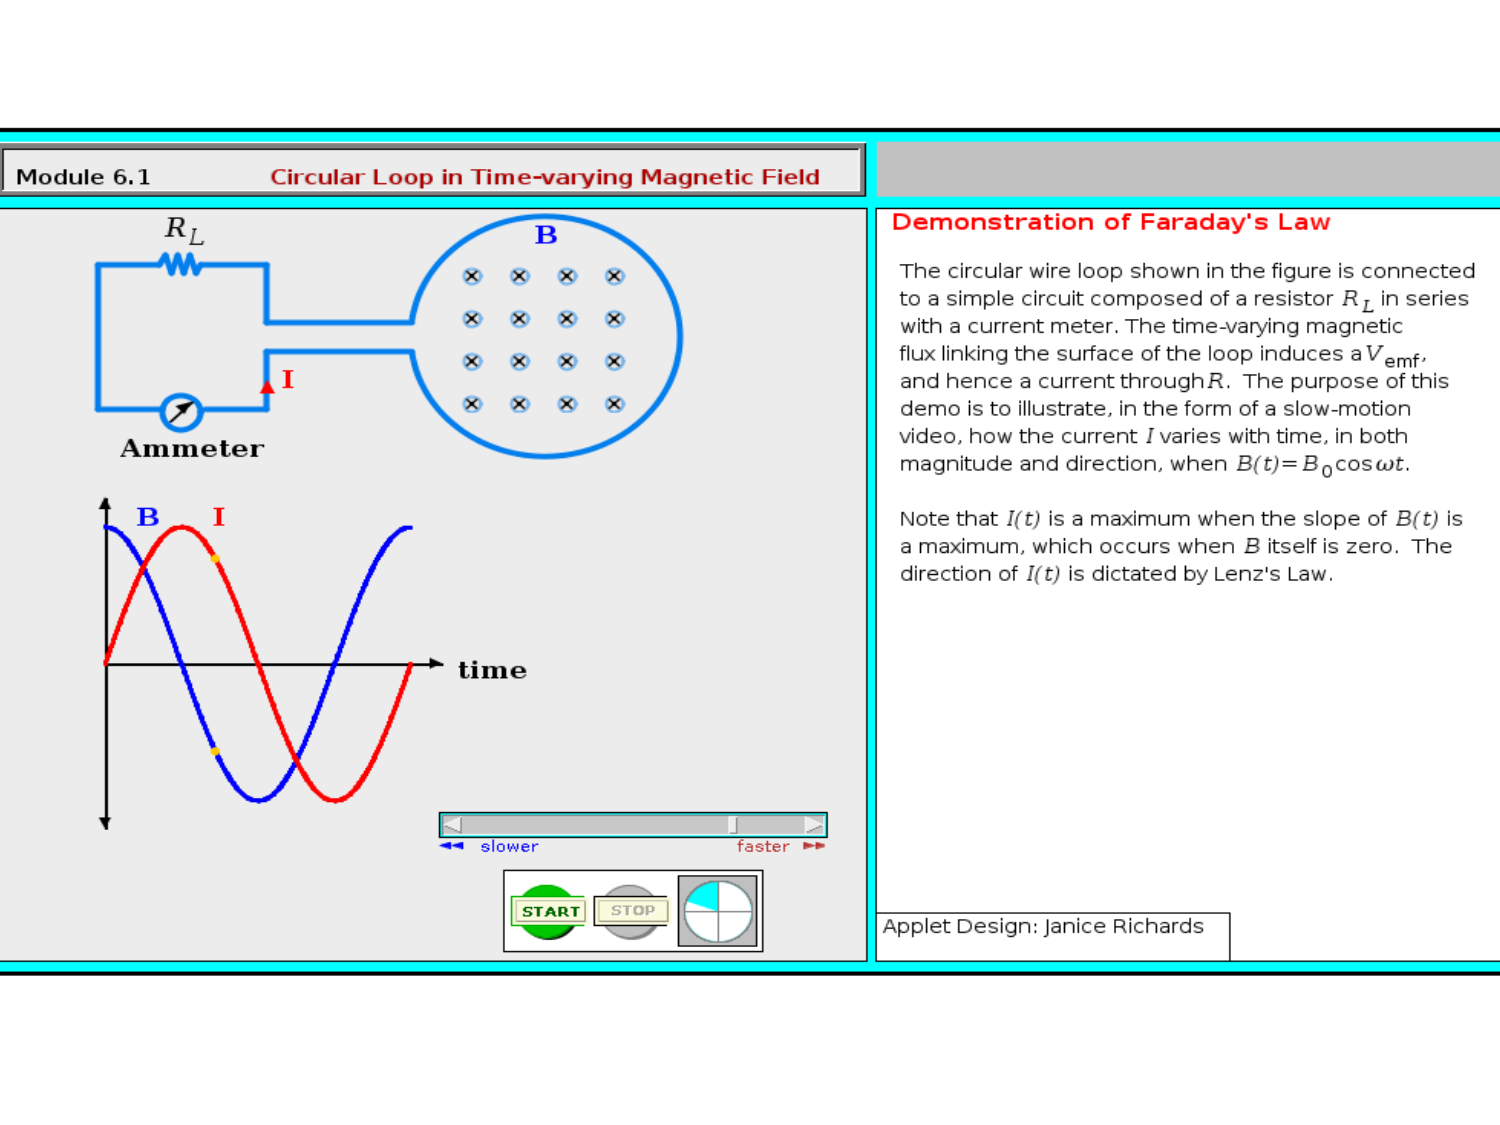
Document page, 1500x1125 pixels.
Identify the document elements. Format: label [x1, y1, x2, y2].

picture [0, 124, 1500, 980]
